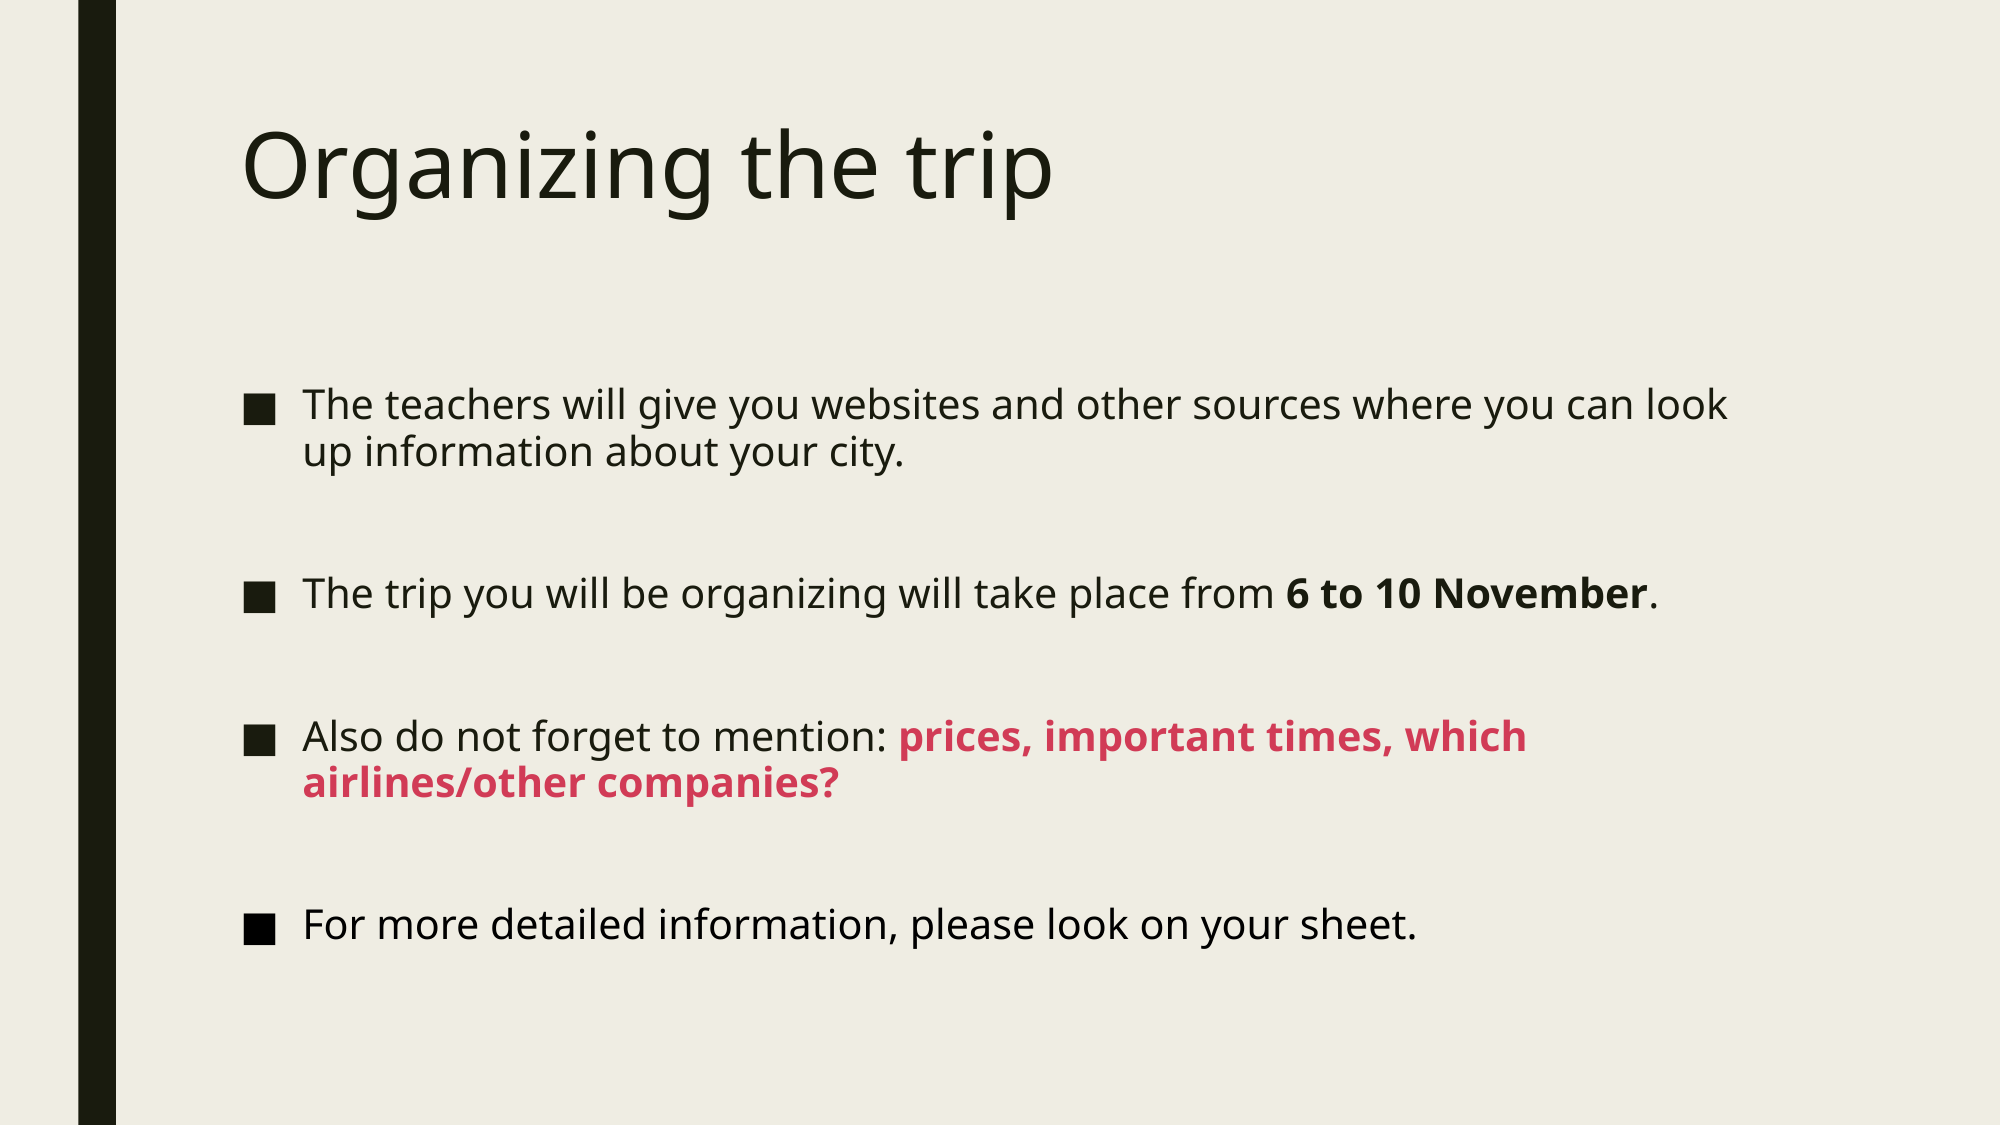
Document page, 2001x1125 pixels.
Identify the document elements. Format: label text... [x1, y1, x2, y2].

title Organizing the trip [225, 112, 1800, 357]
list The teachers will give you websites and other sources where you can look up information about your city. The trip you will be organizing will take place from 6 to 10 November. Also do not forget to mention: prices, important times, which airlines/other companies? For more detailed information, please look on your sheet. [225, 375, 1800, 963]
